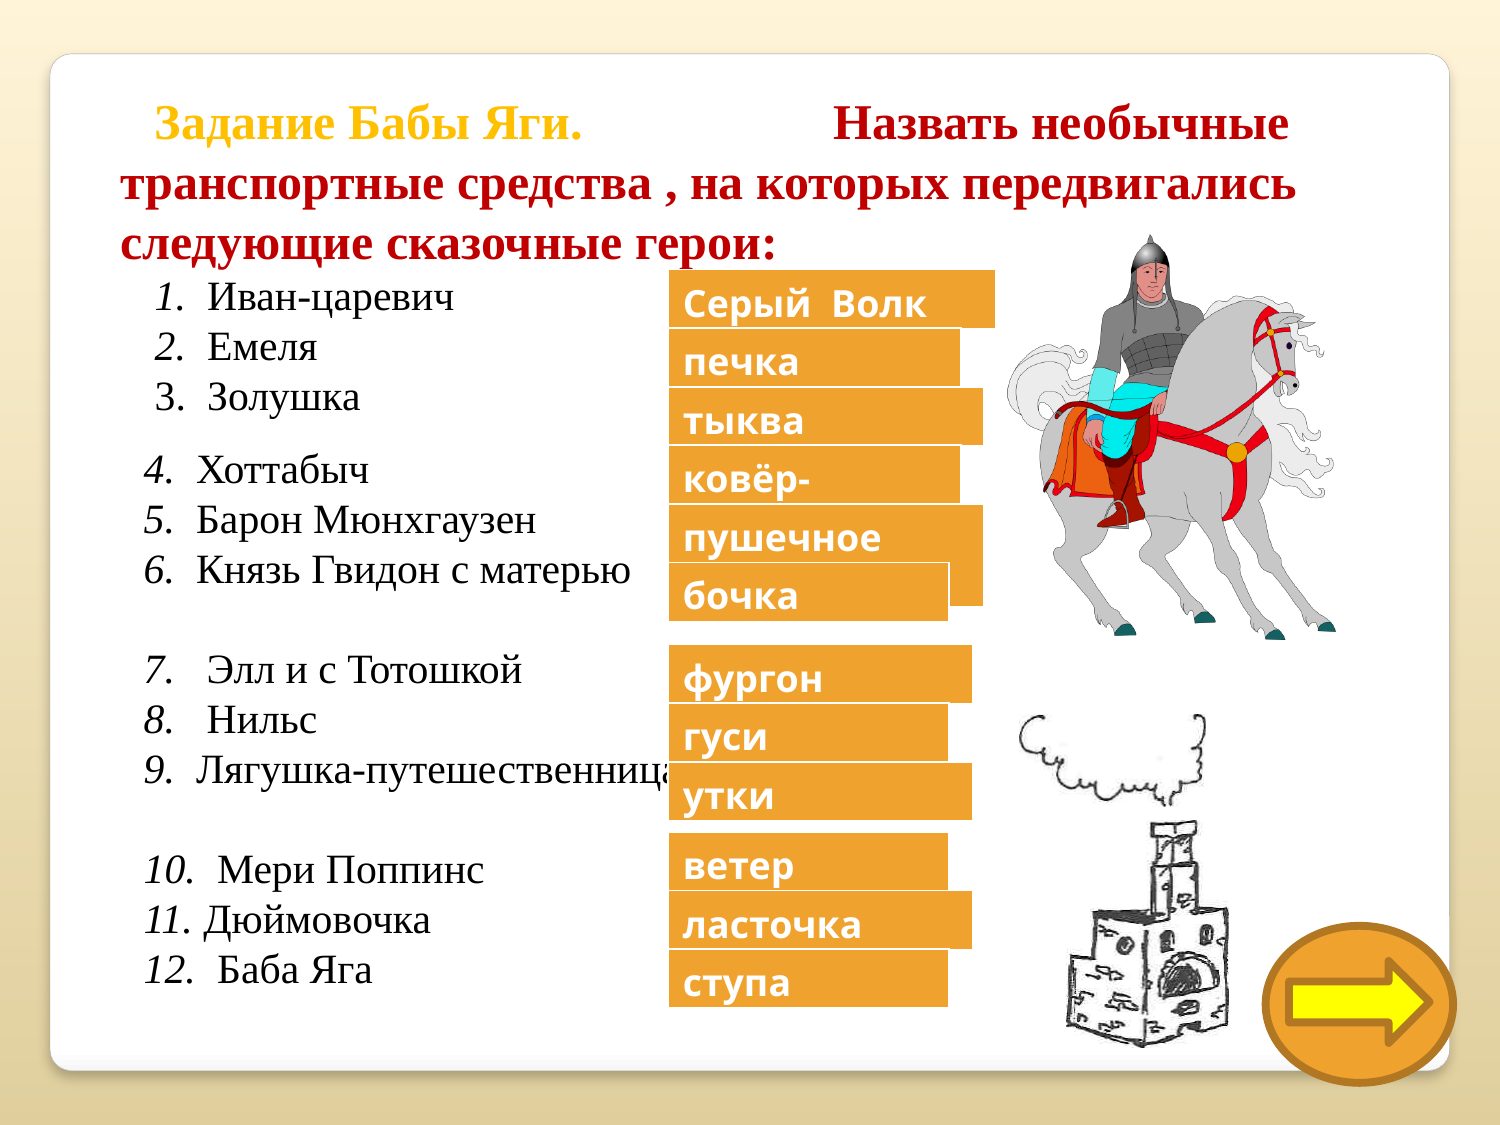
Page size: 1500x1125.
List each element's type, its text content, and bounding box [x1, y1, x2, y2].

table_header ступа [669, 950, 948, 1007]
picture [478, 144, 665, 237]
picture [1019, 714, 1206, 807]
text_box [1285, 957, 1434, 1047]
table_header пушечное ядро [669, 505, 983, 606]
text_box [1261, 921, 1458, 1087]
table_header гуси [669, 704, 948, 761]
table_header фургон [669, 645, 972, 703]
table_header бочка [669, 563, 948, 621]
table_header ласточка [669, 891, 972, 949]
text_box [0, 0, 1500, 75]
table_header Серый Волк [669, 270, 995, 328]
table_header печка [669, 329, 960, 386]
text_box [93, 75, 1430, 136]
text_box 4. Хоттабыч 5. Барон Мюнхгаузен 6. Князь Гвидон с матерью 7. Элл и с Тотошкой 8. Нильс 9. Лягушка-путешественница 10. Мери Поппинс 11. Дюймовочка 12. Баба Яга [128, 434, 973, 1049]
table_header утки [669, 763, 972, 820]
table_header ветер [669, 833, 948, 890]
table_header ковёр-самолёт [669, 446, 960, 503]
table_header тыква [669, 388, 983, 445]
picture [1066, 820, 1229, 1048]
picture [1007, 234, 1336, 640]
text_box Задание Бабы Яги. Назвать необычные транспортные средства , на которых передвигались следующие сказочные герои: 1. Иван-царевич 2. Емеля 3. Золушка [105, 81, 1384, 527]
